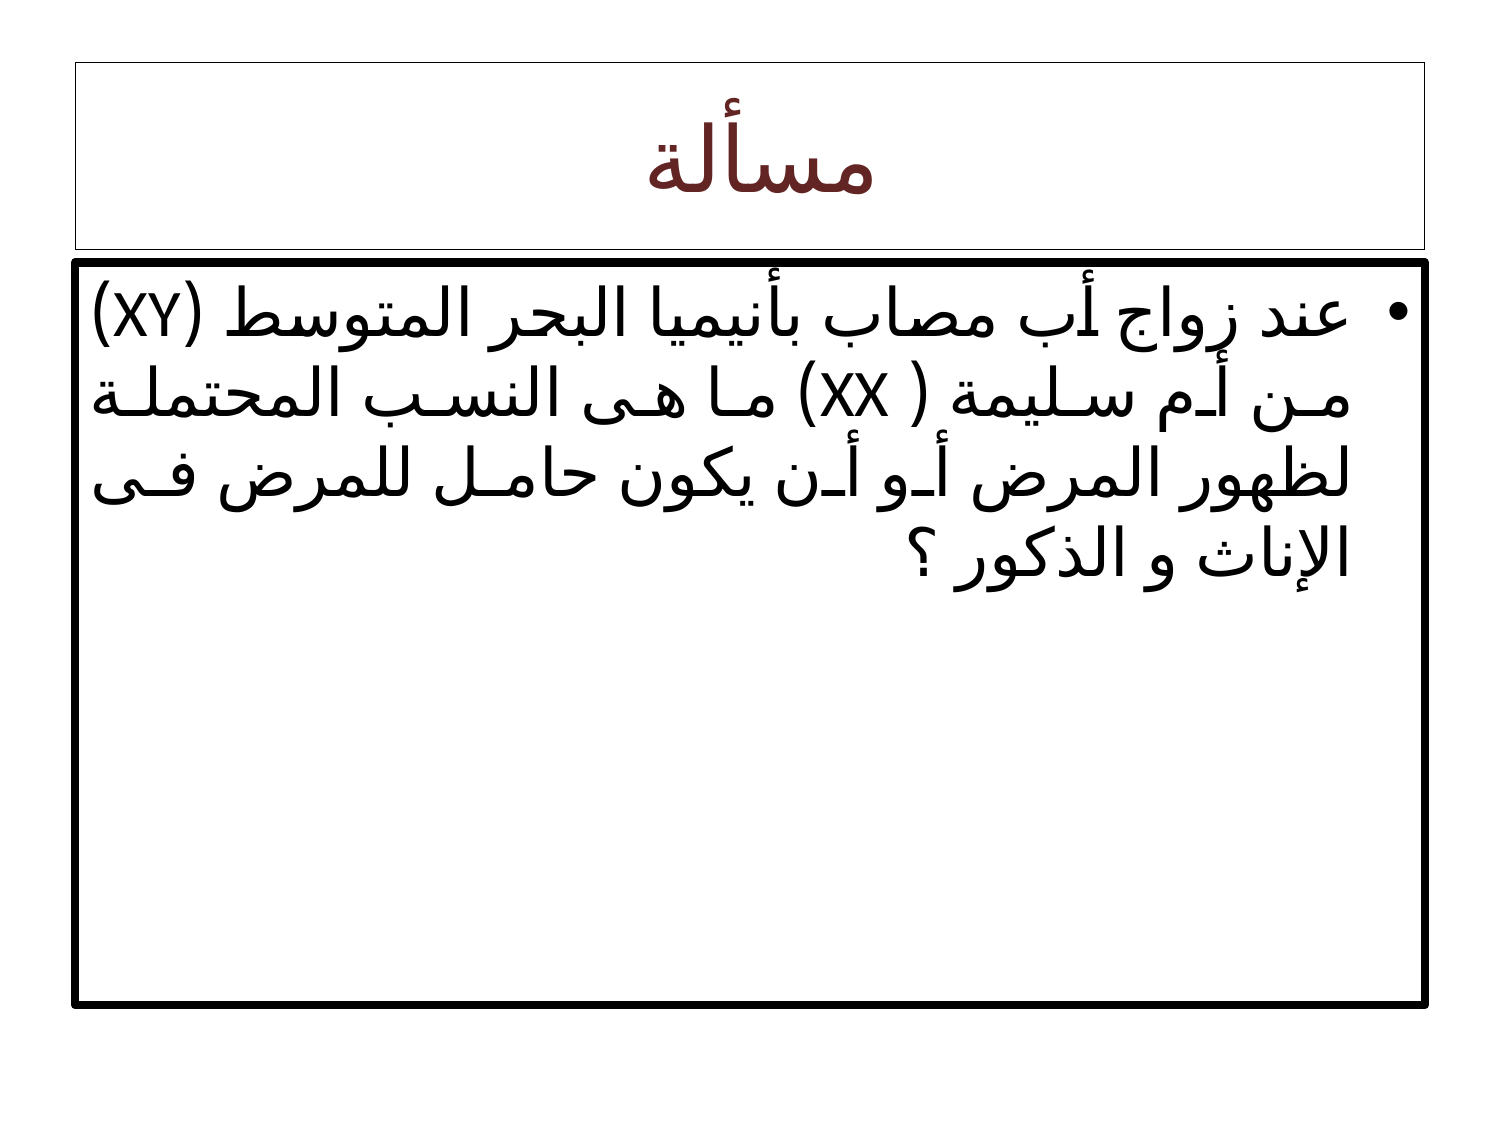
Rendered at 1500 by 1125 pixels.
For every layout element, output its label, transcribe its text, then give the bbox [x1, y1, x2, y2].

list عند زواج أب مصاب بأنيميا البحر المتوسط (XY) من أم سليمة ( XX) ما هى النسب المحتملة لظهور المرض أو أن يكون حامل للمرض فى الإناث و الذكور ؟ [75, 262, 1425, 1005]
title مسألة [75, 62, 1425, 250]
